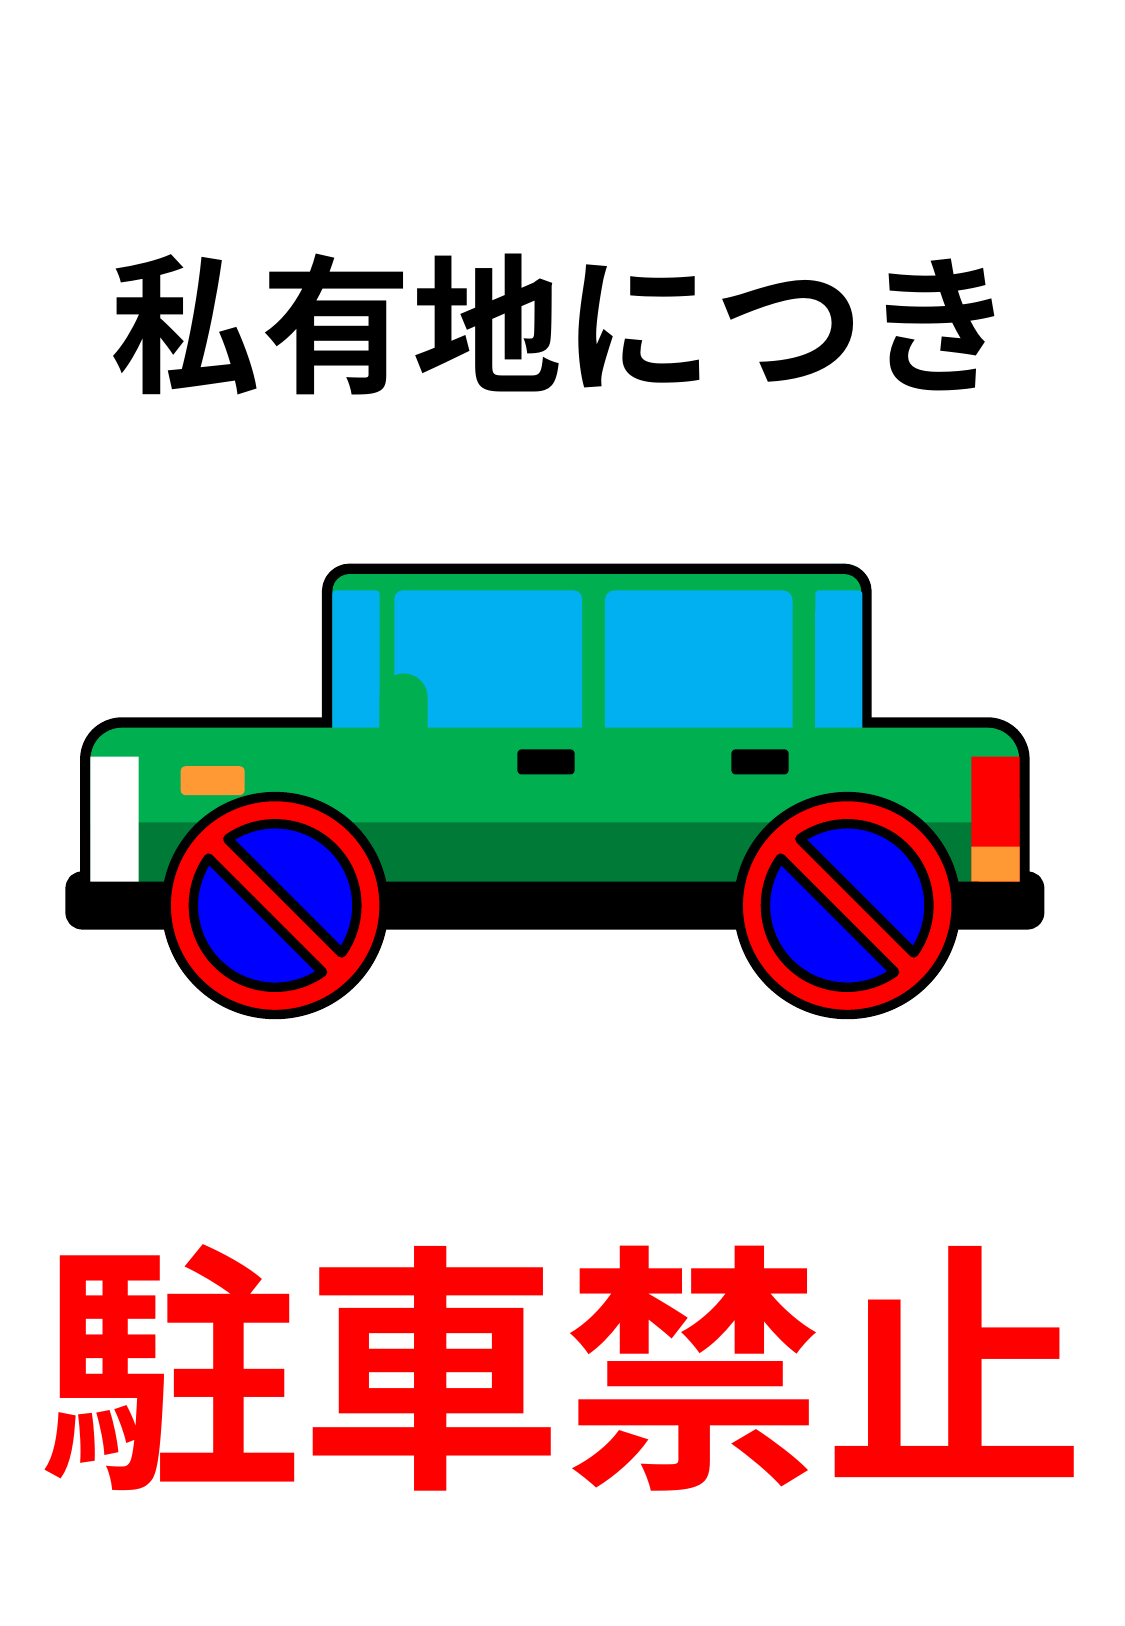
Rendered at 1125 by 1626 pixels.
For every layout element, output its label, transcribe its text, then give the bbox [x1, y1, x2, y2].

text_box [75, 573, 1035, 1017]
text_box 私有地につき [1, 224, 1125, 420]
text_box 駐車禁止 [1, 1199, 1125, 1527]
